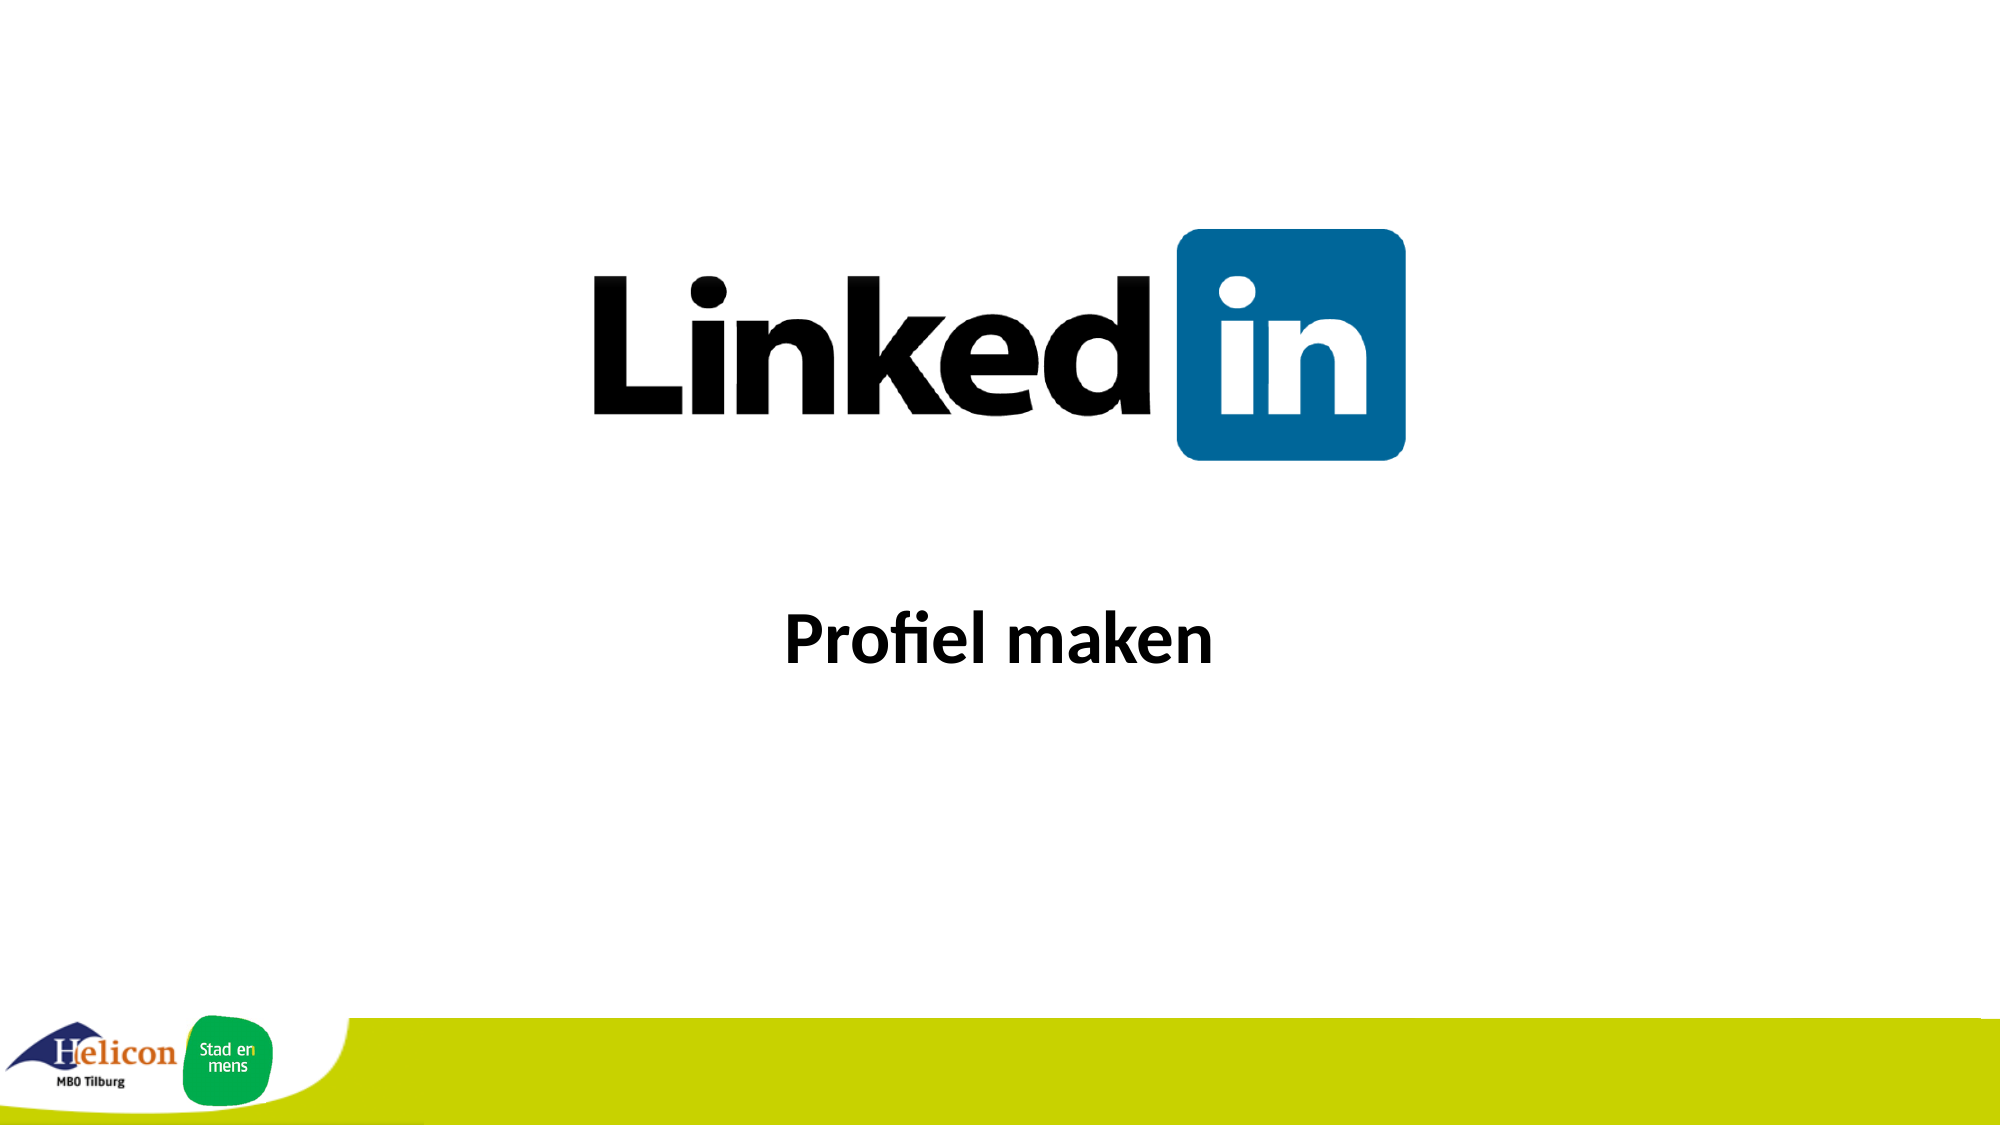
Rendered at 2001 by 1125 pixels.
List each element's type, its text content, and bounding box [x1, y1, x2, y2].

picture [570, 128, 1430, 558]
subtitle Profiel maken [249, 590, 1751, 863]
picture [0, 1013, 424, 1125]
